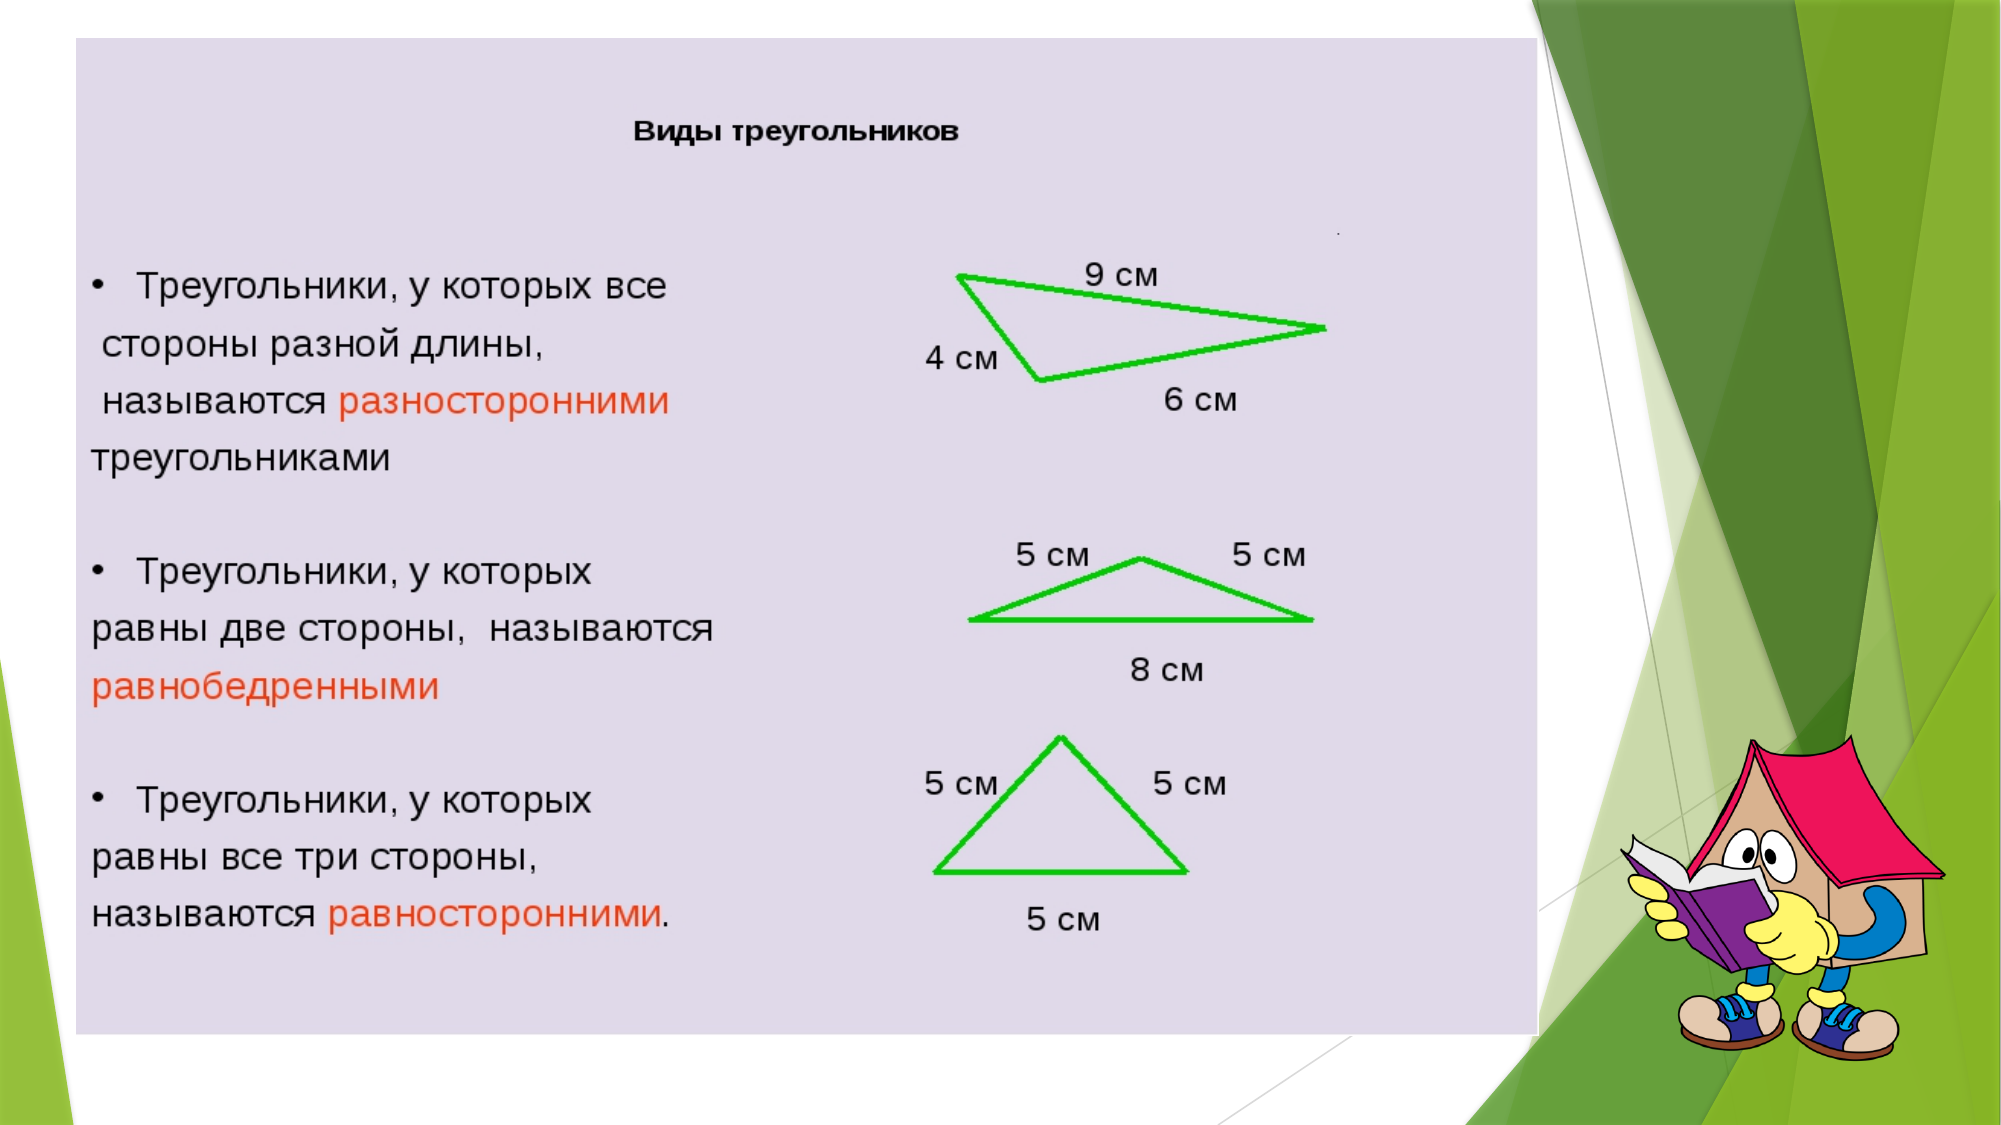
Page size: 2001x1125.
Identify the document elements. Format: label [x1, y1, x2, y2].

picture [75, 38, 1539, 1037]
picture [1613, 729, 1953, 1074]
